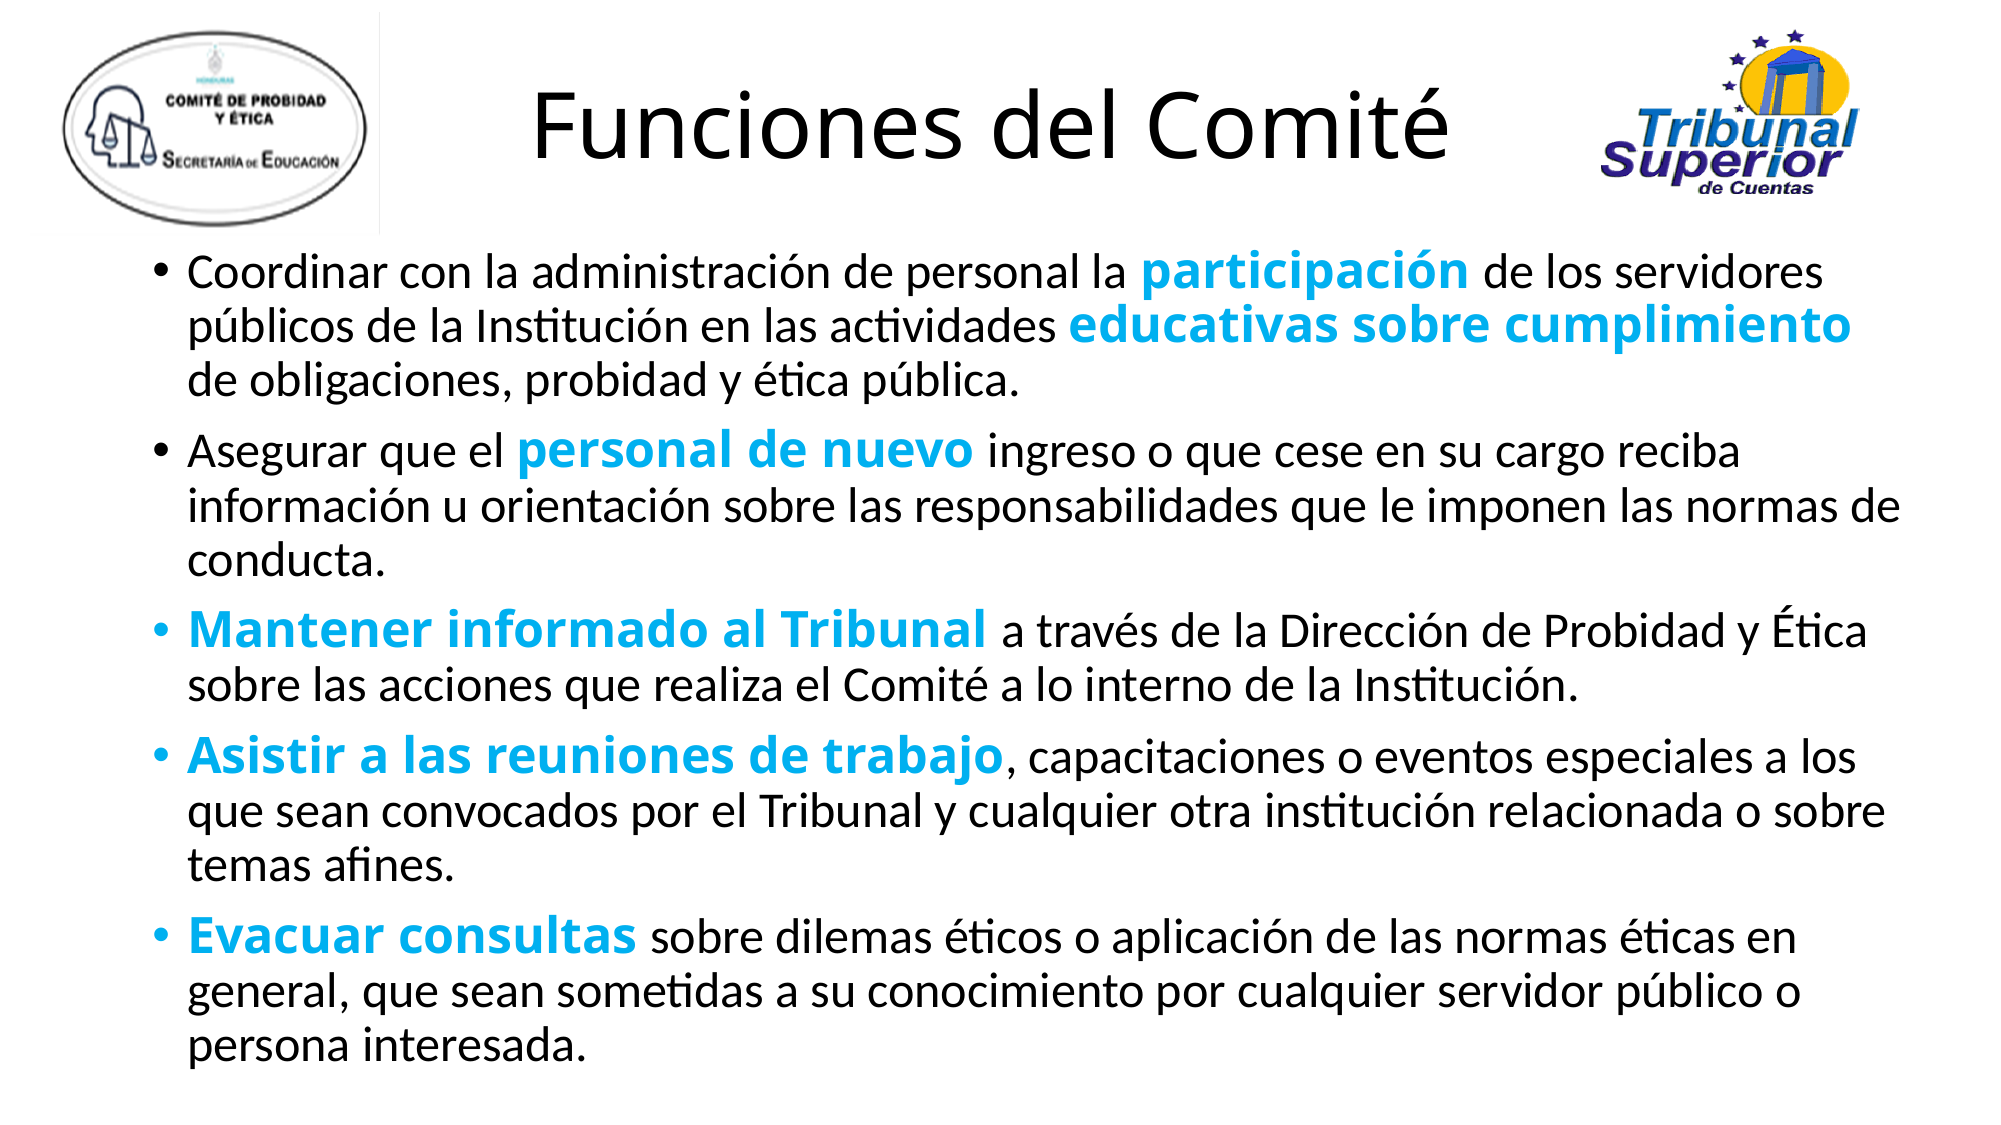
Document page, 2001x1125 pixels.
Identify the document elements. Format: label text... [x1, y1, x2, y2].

title Funciones del Comité [380, 44, 1624, 214]
picture [29, 12, 380, 238]
picture [1601, 29, 1860, 194]
list Coordinar con la administración de personal la participación de los servidores públicos de la Institución en las actividades educativas sobre cumplimiento de obligaciones, probidad y ética pública. Asegurar que el personal de nuevo ingreso o que cese en su cargo reciba información u orientación sobre las responsabilidades que le imponen las normas de conducta. Mantener informado al Tribunal a través de la Dirección de Probidad y Ética sobre las acciones que realiza el Comité a lo interno de la Institución. Asistir a las reuniones de trabajo, capacitaciones o eventos especiales a los que sean convocados por el Tribunal y cualquier otra institución relacionada o sobre temas afines. Evacuar consultas sobre dilemas éticos o aplicación de las normas éticas en general, que sean sometidas a su conocimiento por cualquier servidor público o persona interesada. [137, 237, 1925, 1088]
